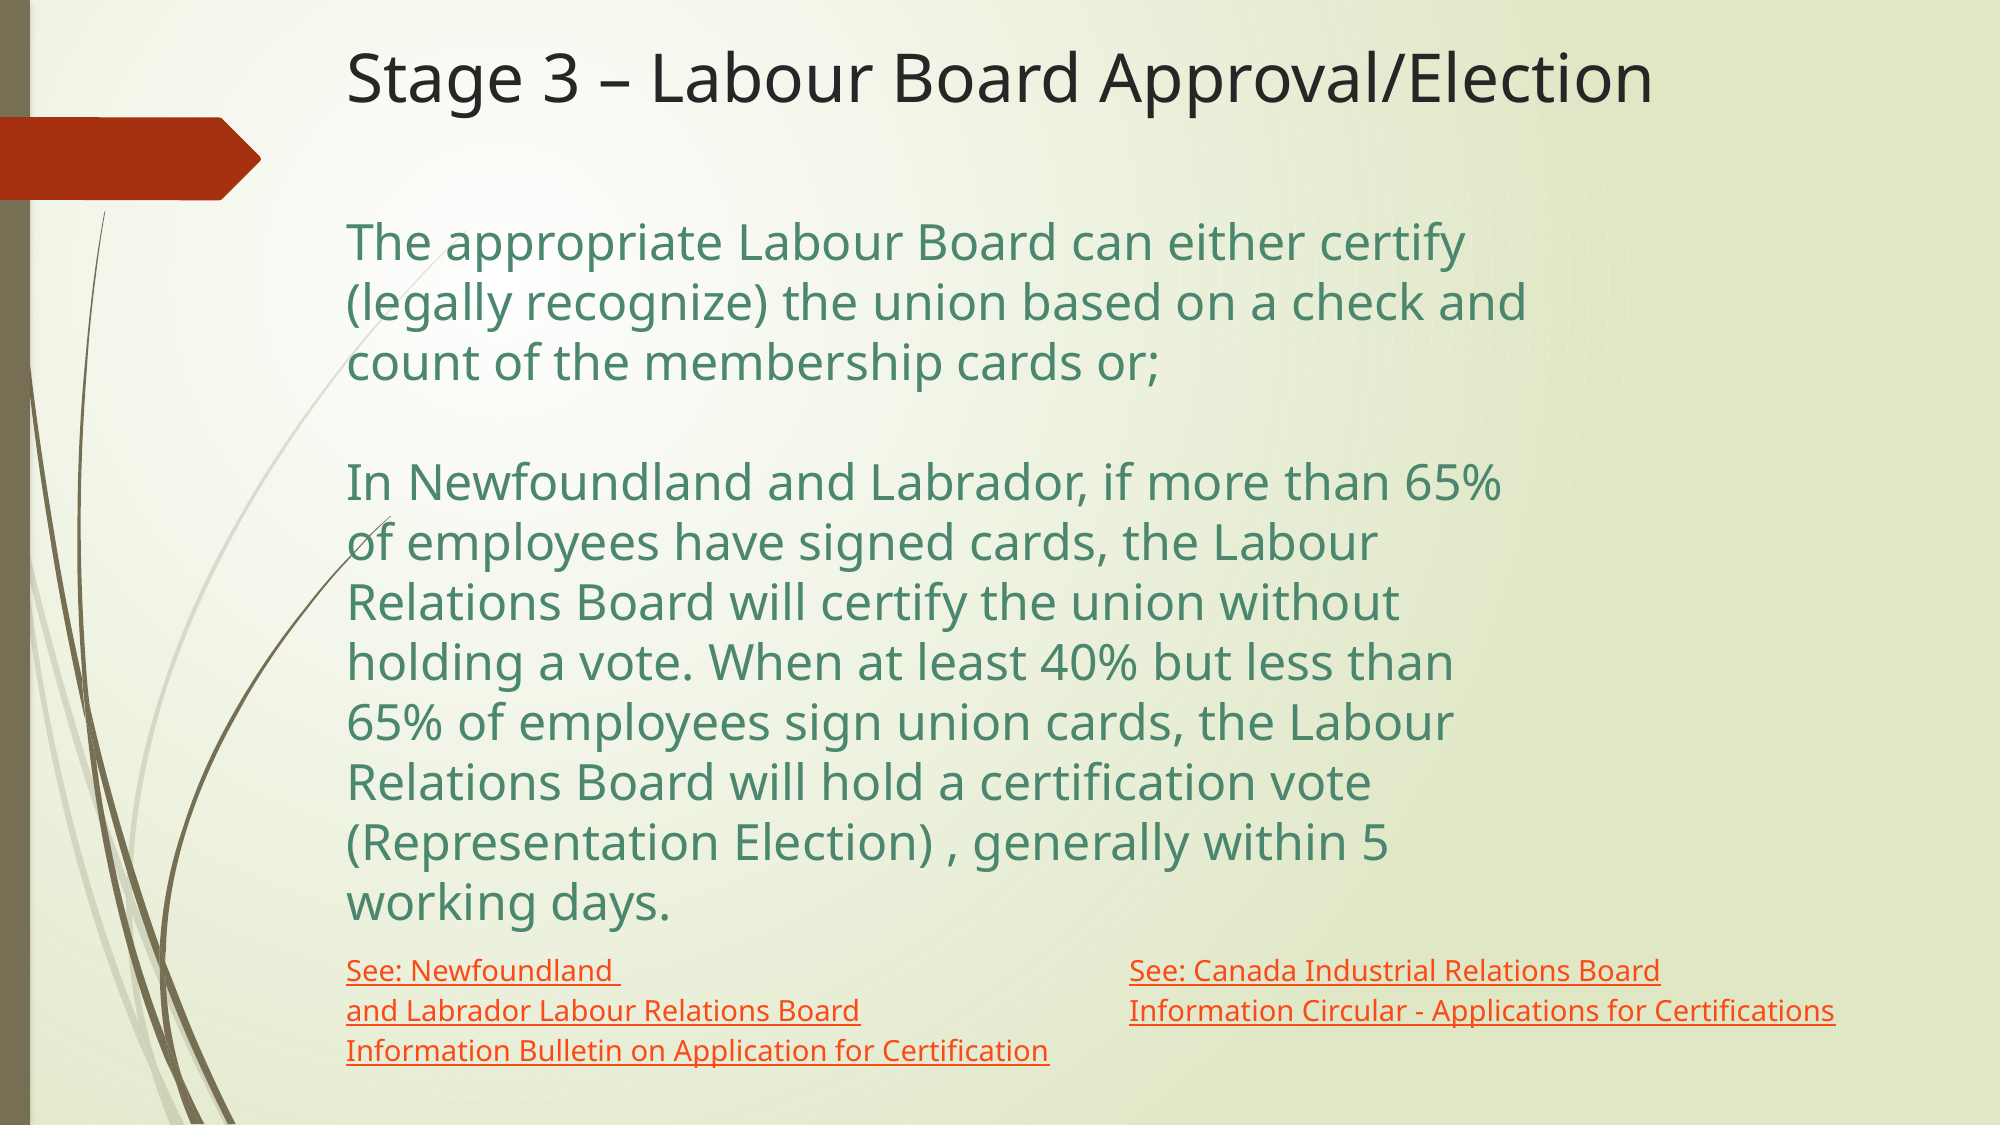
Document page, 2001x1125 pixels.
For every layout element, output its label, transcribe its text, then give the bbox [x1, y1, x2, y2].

text_box The appropriate Labour Board can either certify (legally recognize) the union based on a check and count of the membership cards or; In Newfoundland and Labrador, if more than 65% of employees have signed cards, the Labour Relations Board will certify the union without holding a vote. When at least 40% but less than 65% of employees sign union cards, the Labour Relations Board will hold a certification vote (Representation Election) , generally within 5 working days. [331, 202, 1544, 938]
title Stage 3 – Labour Board Approval/Election [331, 27, 1682, 215]
text_box See: Canada Industrial Relations Board Information Circular - Applications for Certifications [1114, 945, 1865, 1040]
text_box See: Newfoundland and Labrador Labour Relations Board Information Bulletin on Application for Certification [331, 945, 1082, 1080]
